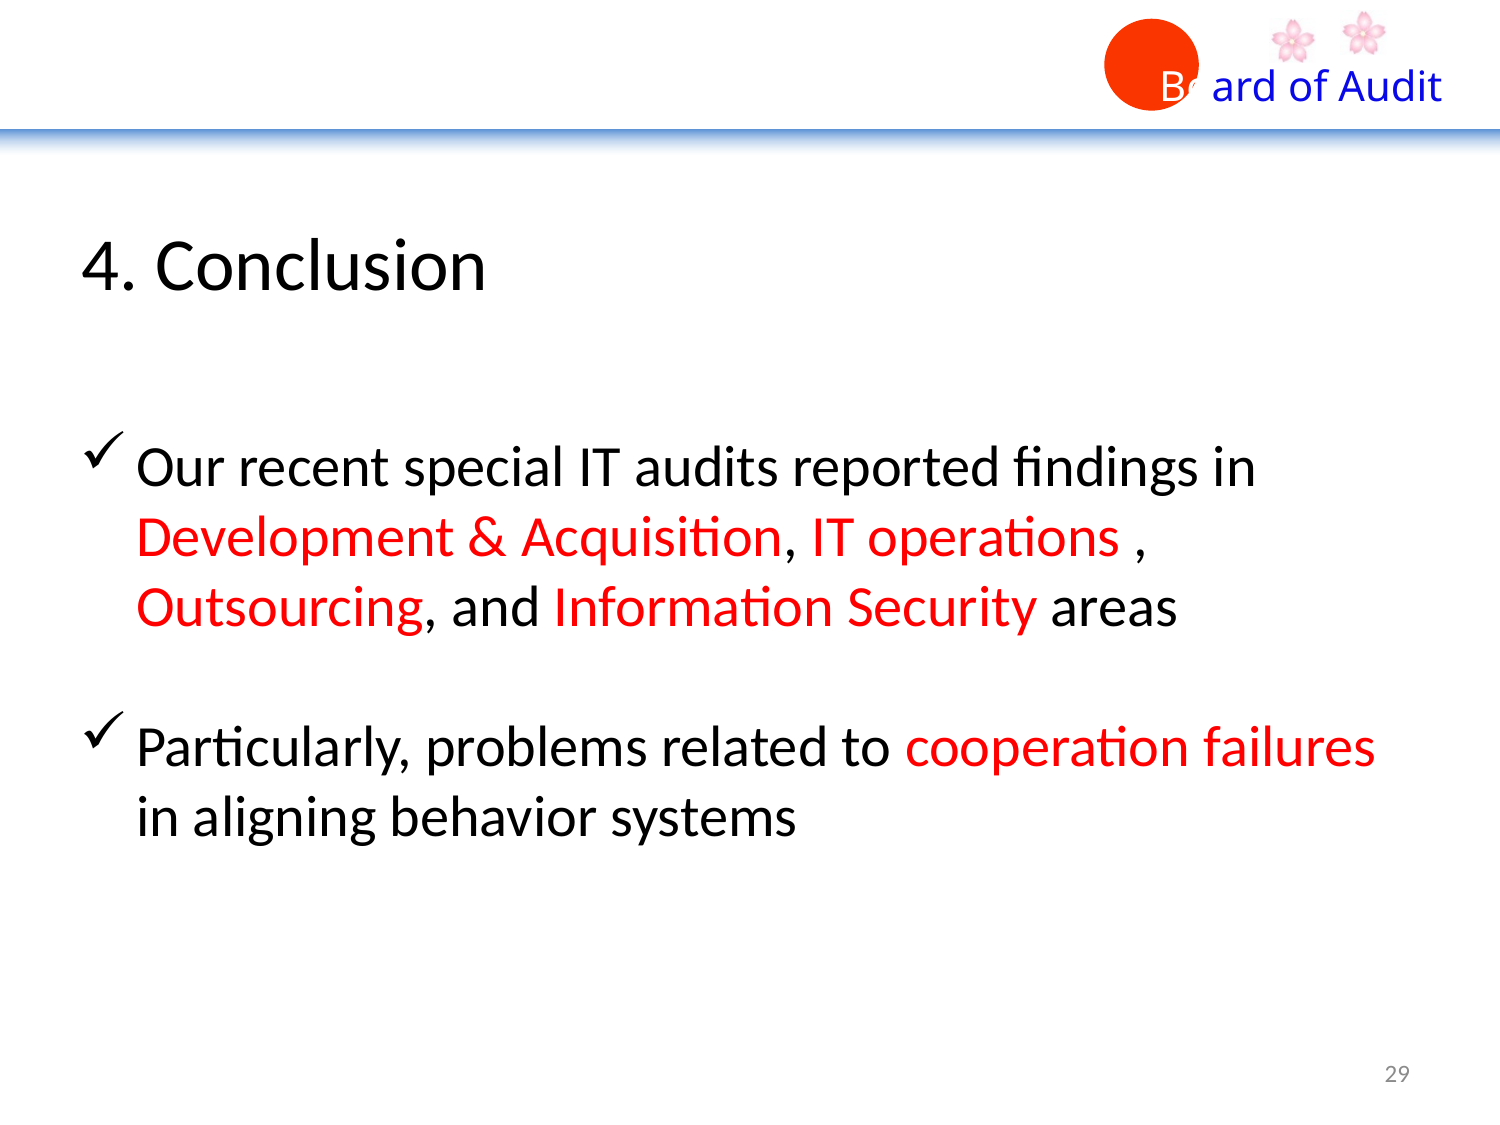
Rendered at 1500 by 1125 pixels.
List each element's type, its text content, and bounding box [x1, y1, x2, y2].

text_box Our recent special IT audits reported findings in Development & Acquisition, IT operations , Outsourcing, and Information Security areas Particularly, problems related to cooperation failures in aligning behavior systems [64, 420, 1436, 996]
slide_number 29 [1074, 1042, 1425, 1103]
picture [1269, 18, 1316, 63]
text_box 4. Conclusion [66, 208, 504, 313]
picture [1340, 10, 1387, 55]
